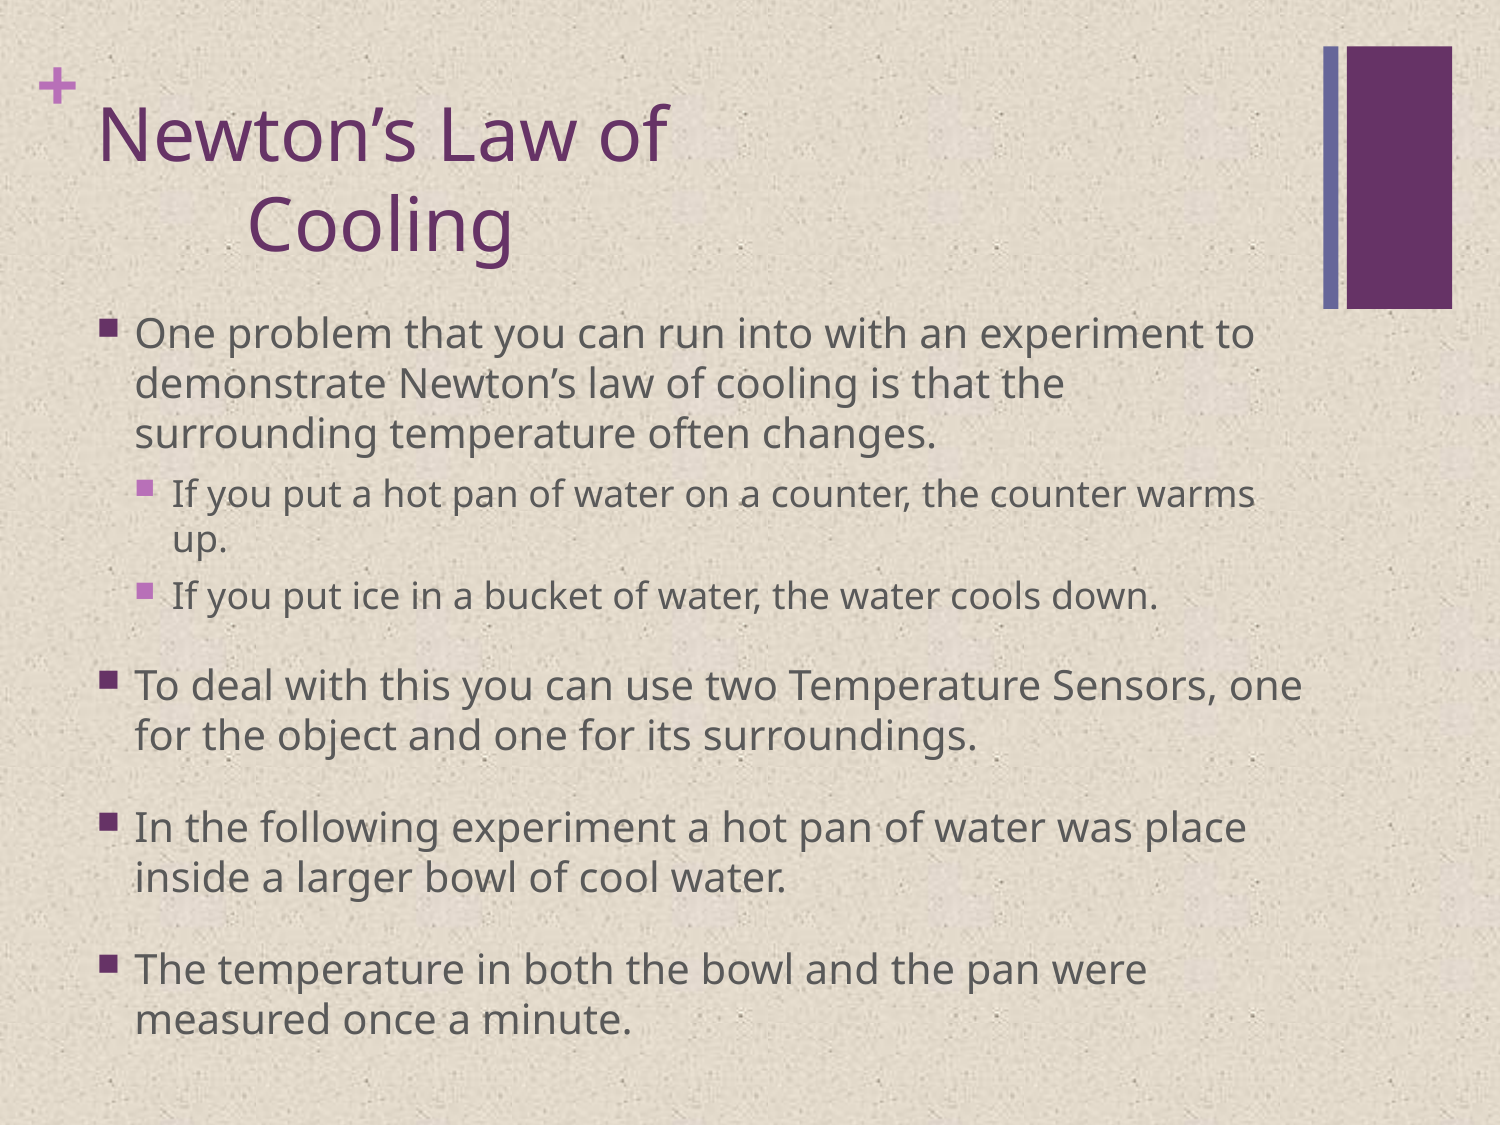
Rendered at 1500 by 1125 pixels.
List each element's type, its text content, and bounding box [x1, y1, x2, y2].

list One problem that you can run into with an experiment to demonstrate Newton’s law of cooling is that the surrounding temperature often changes. If you put a hot pan of water on a counter, the counter warms up. If you put ice in a bucket of water, the water cools down. To deal with this you can use two Temperature Sensors, one for the object and one for its surroundings. In the following experiment a hot pan of water was place inside a larger bowl of cool water. The temperature in both the bowl and the pan were measured once a minute. [81, 299, 1322, 1072]
title Newton’s Law of Cooling [81, 79, 1322, 263]
picture [0, 0, 1500, 1125]
